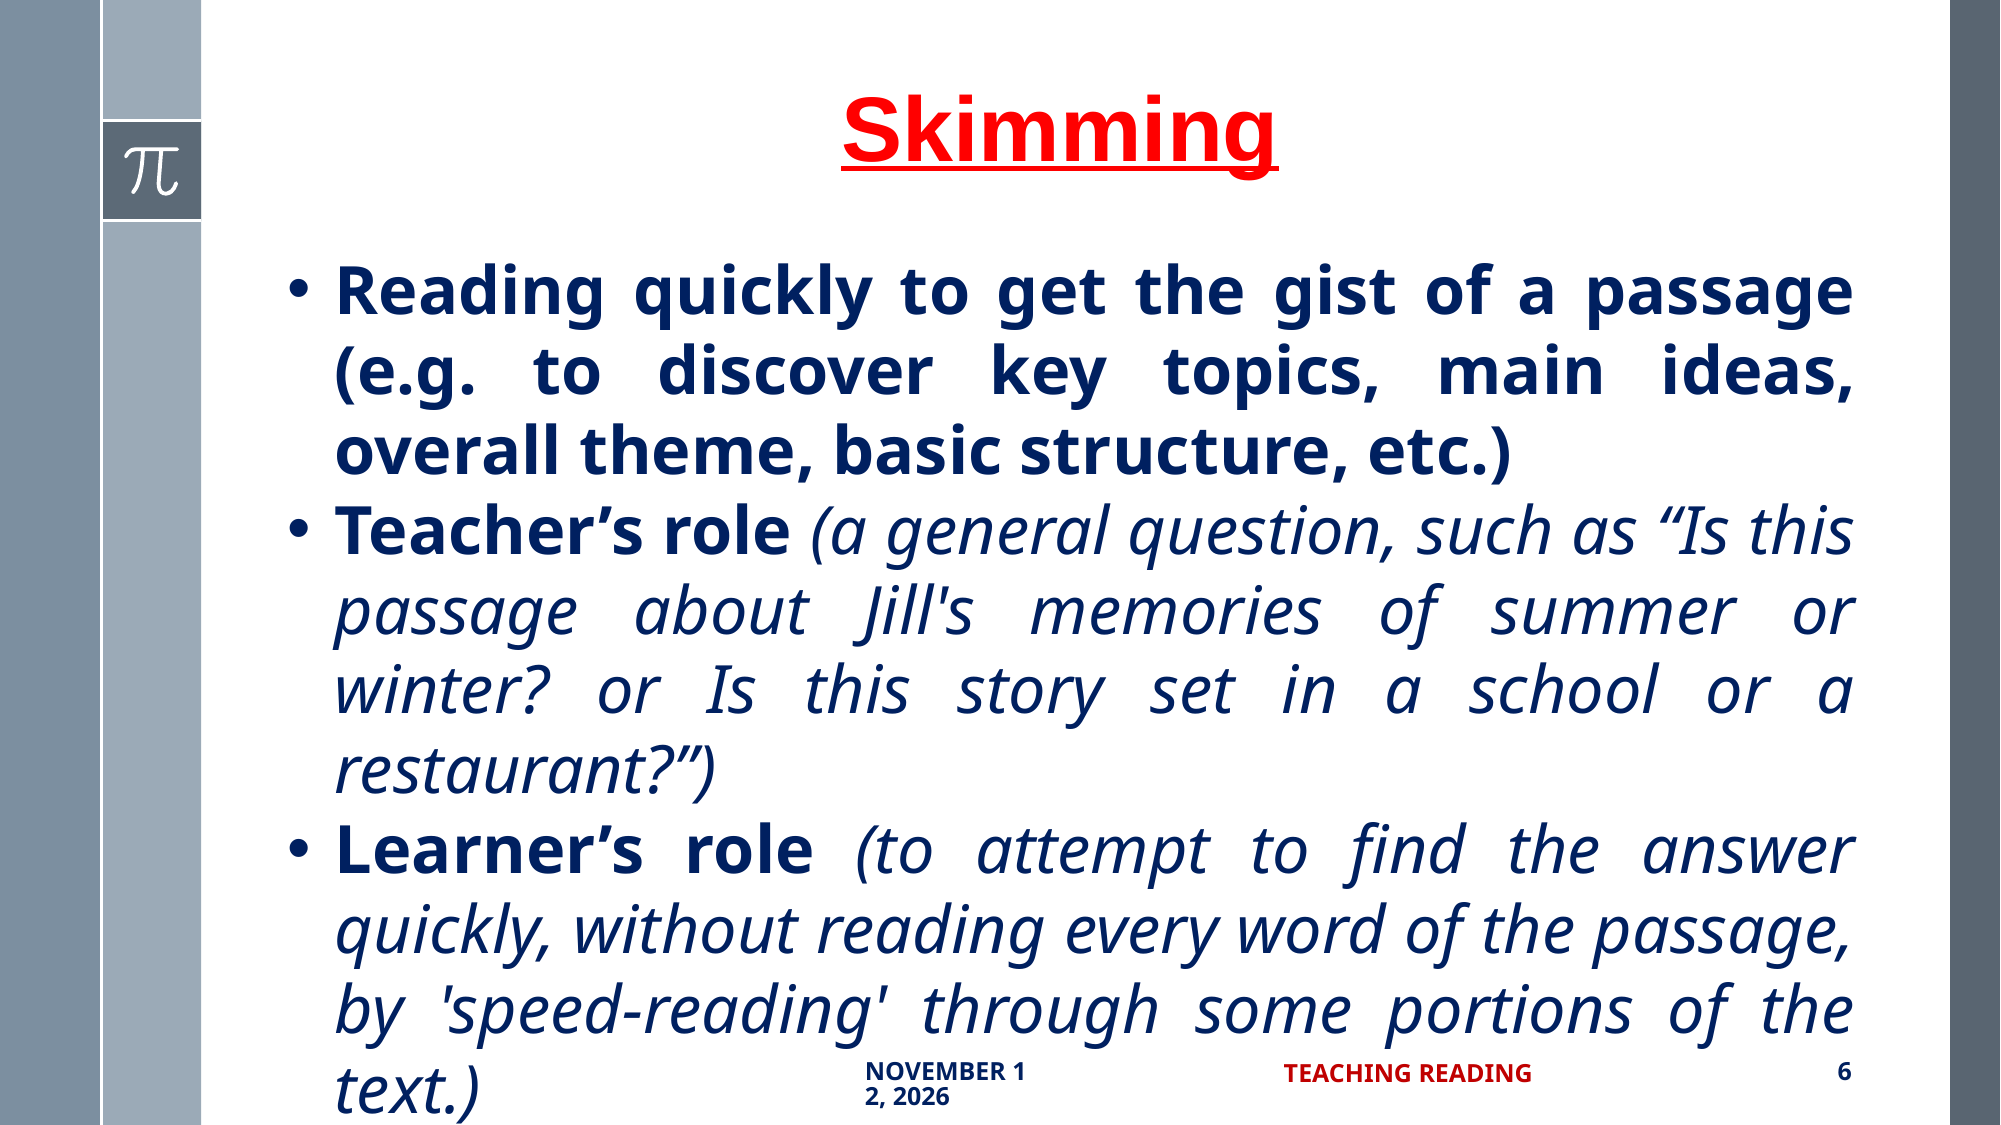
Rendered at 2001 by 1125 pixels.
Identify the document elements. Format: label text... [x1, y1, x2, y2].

title Skimming [494, 0, 1626, 189]
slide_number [849, 1042, 1050, 1103]
footer Teaching Reading [1082, 1042, 1735, 1103]
slide_number 6 [1766, 1042, 1867, 1103]
text_box Reading quickly to get the gist of a passage (e.g. to discover key topics, main ideas, overall theme, basic structure, etc.) Teacher’s role (a general question, such as “Is this passage about Jill's memories of summer or winter? or Is this story set in a school or a restaurant?”) Learner’s role (to attempt to find the answer quickly, without reading every word of the passage, by 'speed-reading' through some portions of the text.) [273, 240, 1872, 1125]
